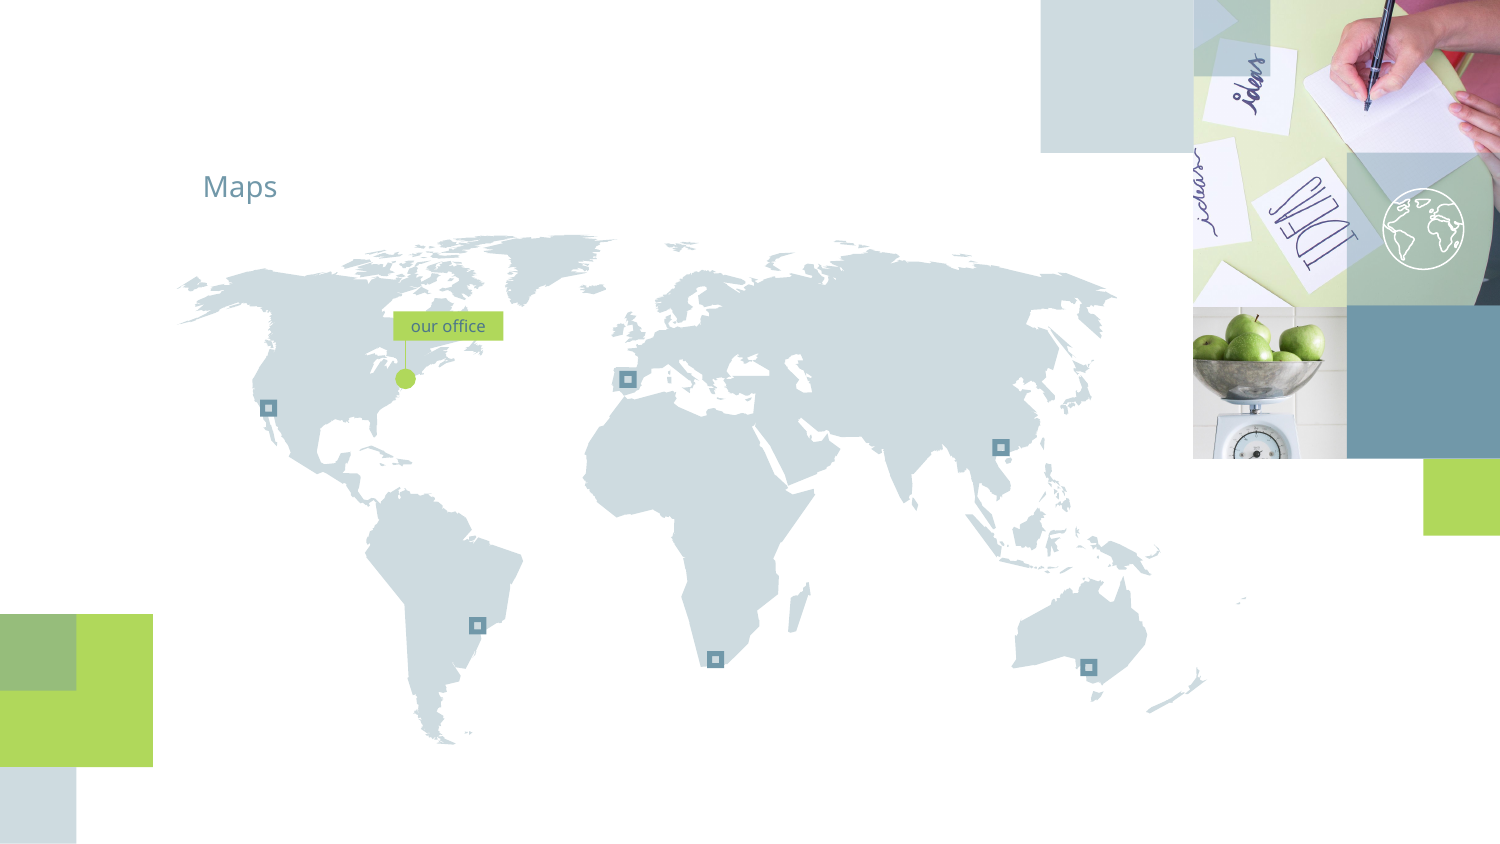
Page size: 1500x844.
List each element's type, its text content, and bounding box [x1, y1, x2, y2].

text_box [469, 617, 487, 635]
text_box [833, 240, 857, 246]
text_box [1144, 544, 1161, 559]
text_box [364, 249, 403, 259]
text_box [582, 249, 1118, 667]
text_box [260, 399, 278, 417]
text_box [1080, 658, 1098, 677]
title Maps [187, 116, 863, 219]
text_box [619, 370, 637, 388]
text_box [1011, 576, 1148, 686]
text_box [425, 234, 618, 307]
text_box [858, 244, 870, 249]
text_box [1090, 691, 1104, 702]
text_box [664, 241, 699, 253]
text_box [707, 651, 725, 669]
text_box [1146, 667, 1208, 714]
text_box [992, 439, 1010, 457]
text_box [393, 311, 504, 380]
text_box [176, 259, 524, 745]
text_box [408, 252, 423, 258]
picture [1193, 0, 1500, 459]
text_box [1087, 535, 1152, 576]
text_box [414, 244, 426, 249]
